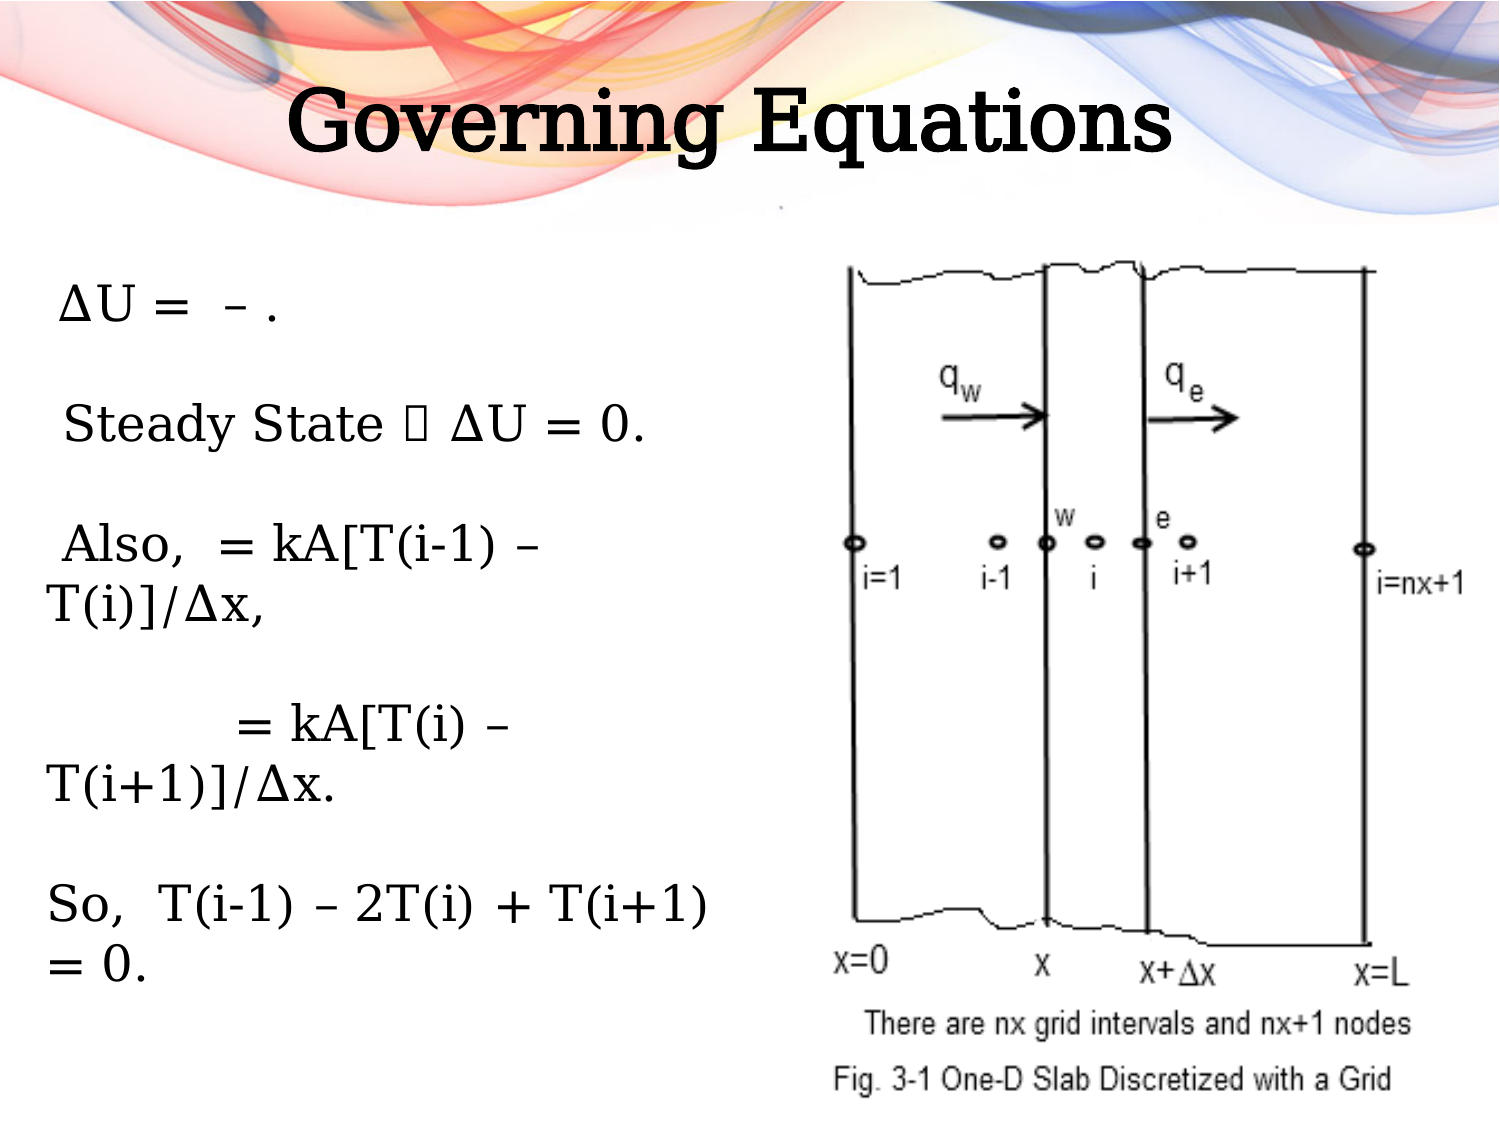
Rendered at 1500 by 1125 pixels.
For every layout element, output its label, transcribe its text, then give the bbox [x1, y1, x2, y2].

picture [0, 1, 1500, 1125]
text_box [113, 264, 770, 460]
text_box Governing Equations [0, 58, 1481, 264]
